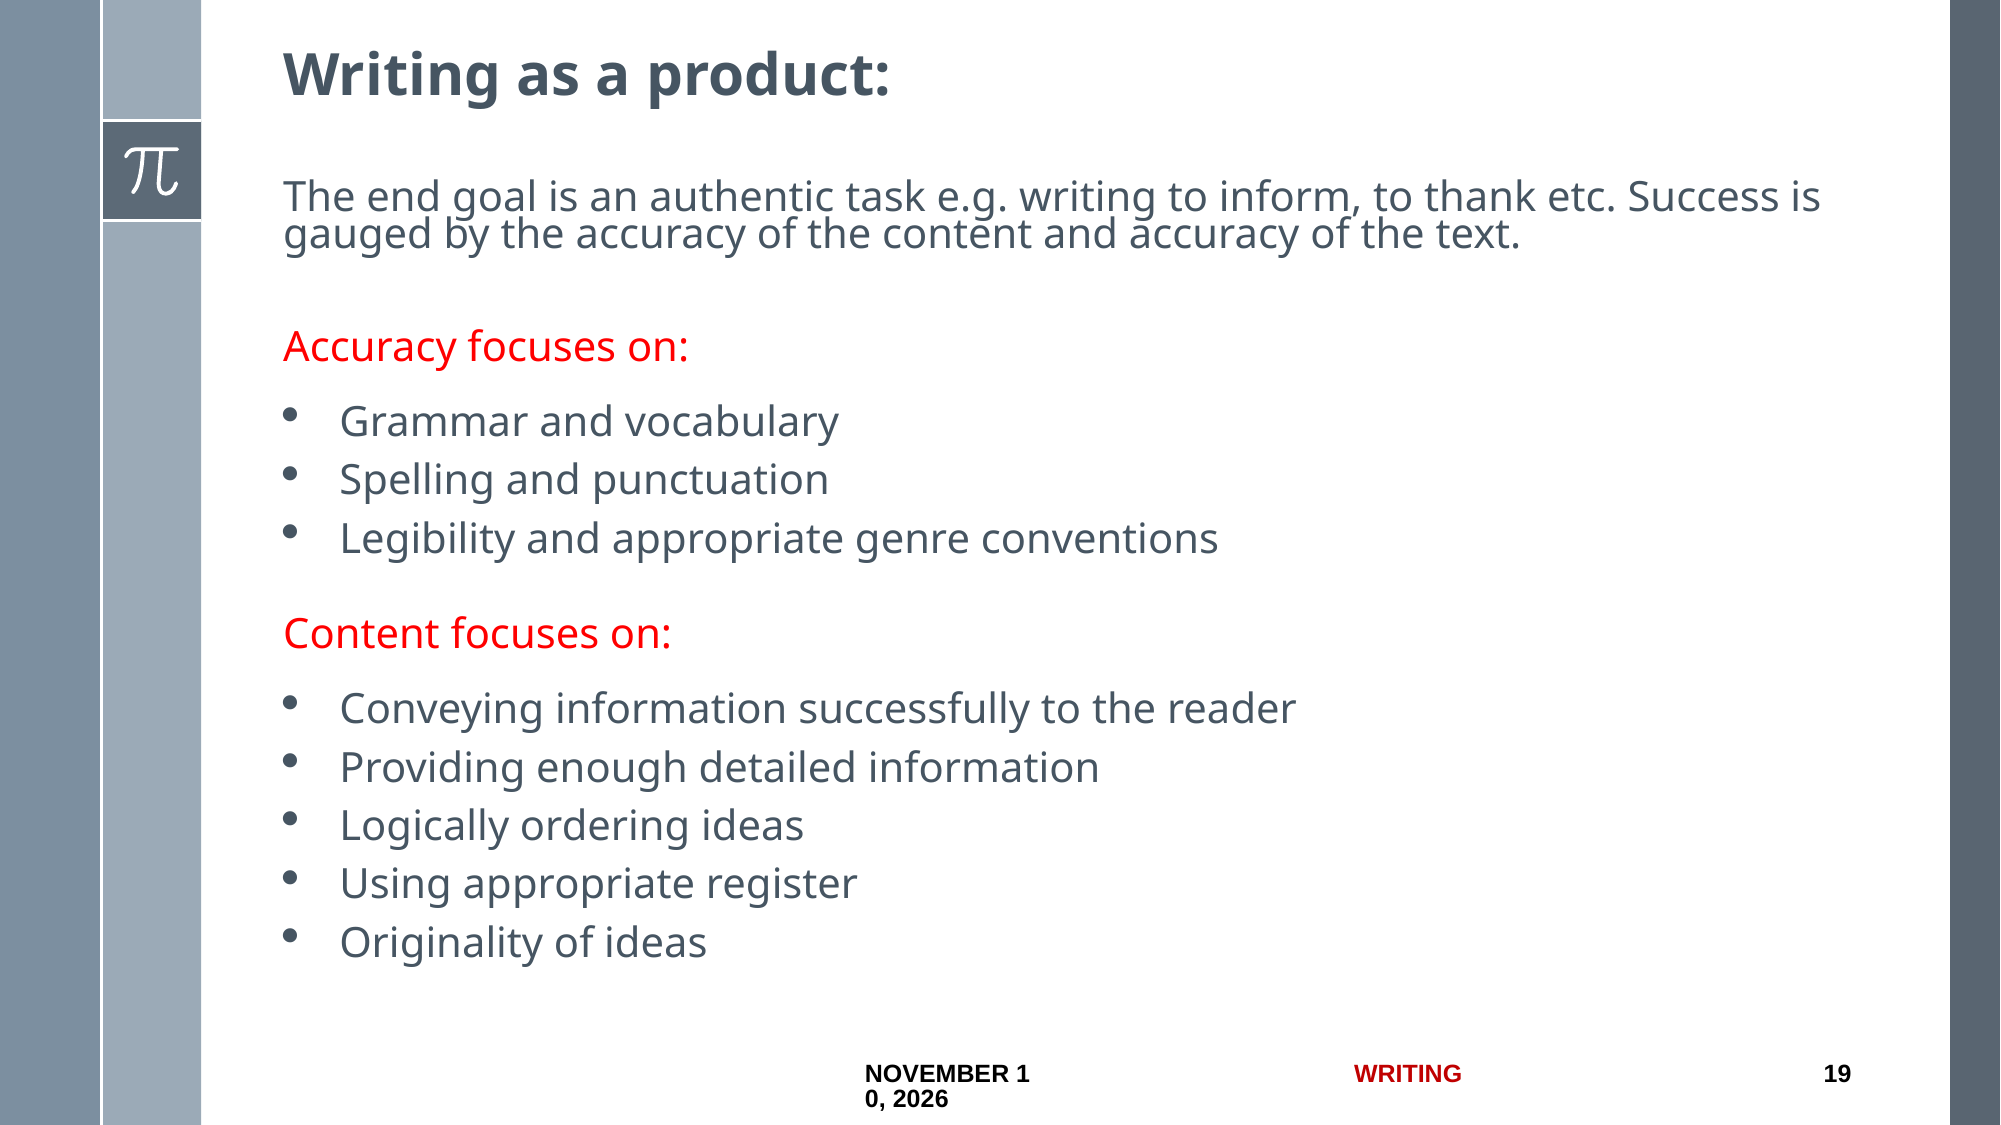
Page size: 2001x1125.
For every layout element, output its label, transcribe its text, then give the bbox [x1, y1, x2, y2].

text_box Writing as a product: The end goal is an authentic task e.g. writing to inform, to thank etc. Success is gauged by the accuracy of the content and accuracy of the text. Accuracy focuses on: Grammar and vocabulary Spelling and punctuation Legibility and appropriate genre conventions Content focuses on: Conveying information successfully to the reader Providing enough detailed information Logically ordering ideas Using appropriate register Originality of ideas [268, 62, 1870, 1029]
slide_number 19 [1766, 1042, 1867, 1103]
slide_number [849, 1042, 1050, 1103]
footer Writing [1082, 1042, 1735, 1103]
